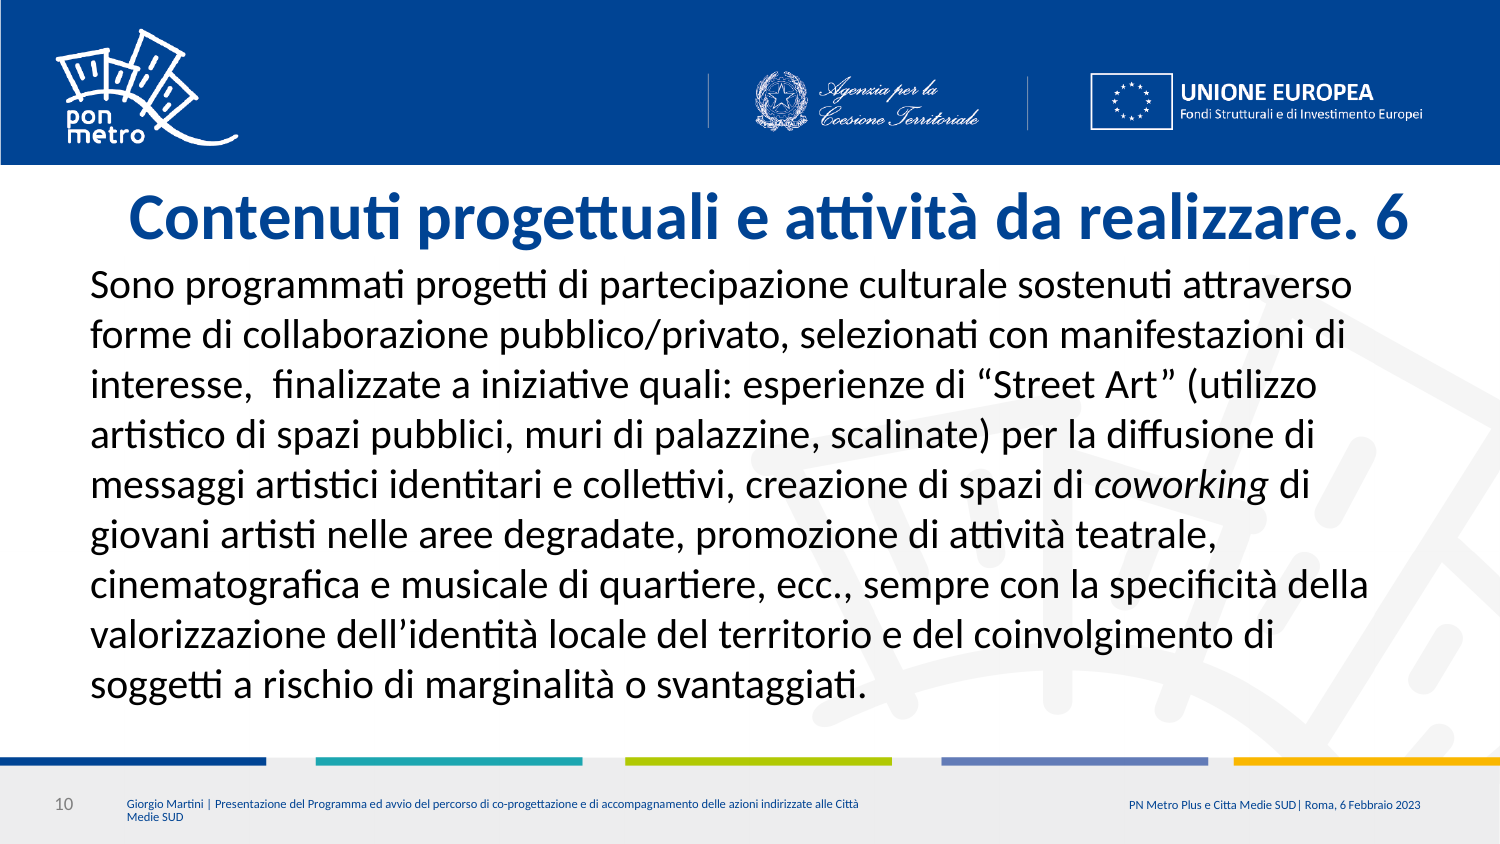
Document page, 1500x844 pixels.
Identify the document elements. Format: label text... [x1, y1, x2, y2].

picture [0, 0, 1500, 165]
title Contenuti progettuali e attività da realizzare. 6 [74, 185, 1426, 241]
picture [0, 256, 1500, 844]
list Sono programmati progetti di partecipazione culturale sostenuti attraverso forme di collaborazione pubblico/privato, selezionati con manifestazioni di interesse, finalizzate a iniziative quali: esperienze di “Street Art” (utilizzo artistico di spazi pubblici, muri di palazzine, scalinate) per la diffusione di messaggi artistici identitari e collettivi, creazione di spazi di coworking di giovani artisti nelle aree degradate, promozione di attività teatrale, cinematografica e musicale di quartiere, ecc., sempre con la specificità della valorizzazione dell’identità locale del territorio e del coinvolgimento di soggetti a rischio di marginalità o svantaggiati. [74, 248, 1426, 724]
